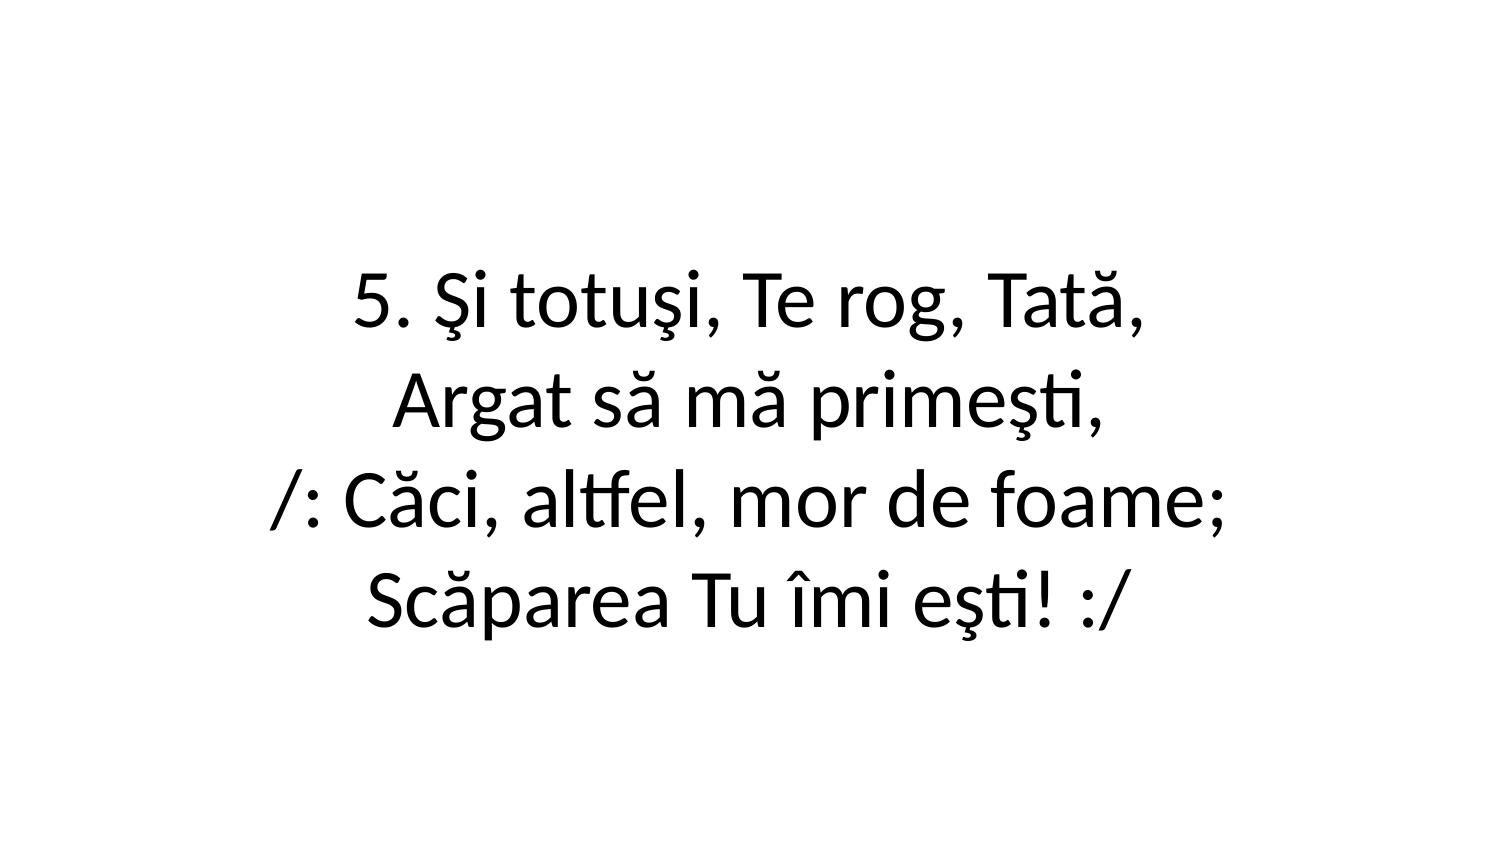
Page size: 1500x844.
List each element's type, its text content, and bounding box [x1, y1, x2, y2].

text_box 5. Şi totuşi, Te rog, Tată, Argat să mă primeşti, /: Căci, altfel, mor de foame; Scăparea Tu îmi eşti! :/ [255, 192, 1245, 652]
